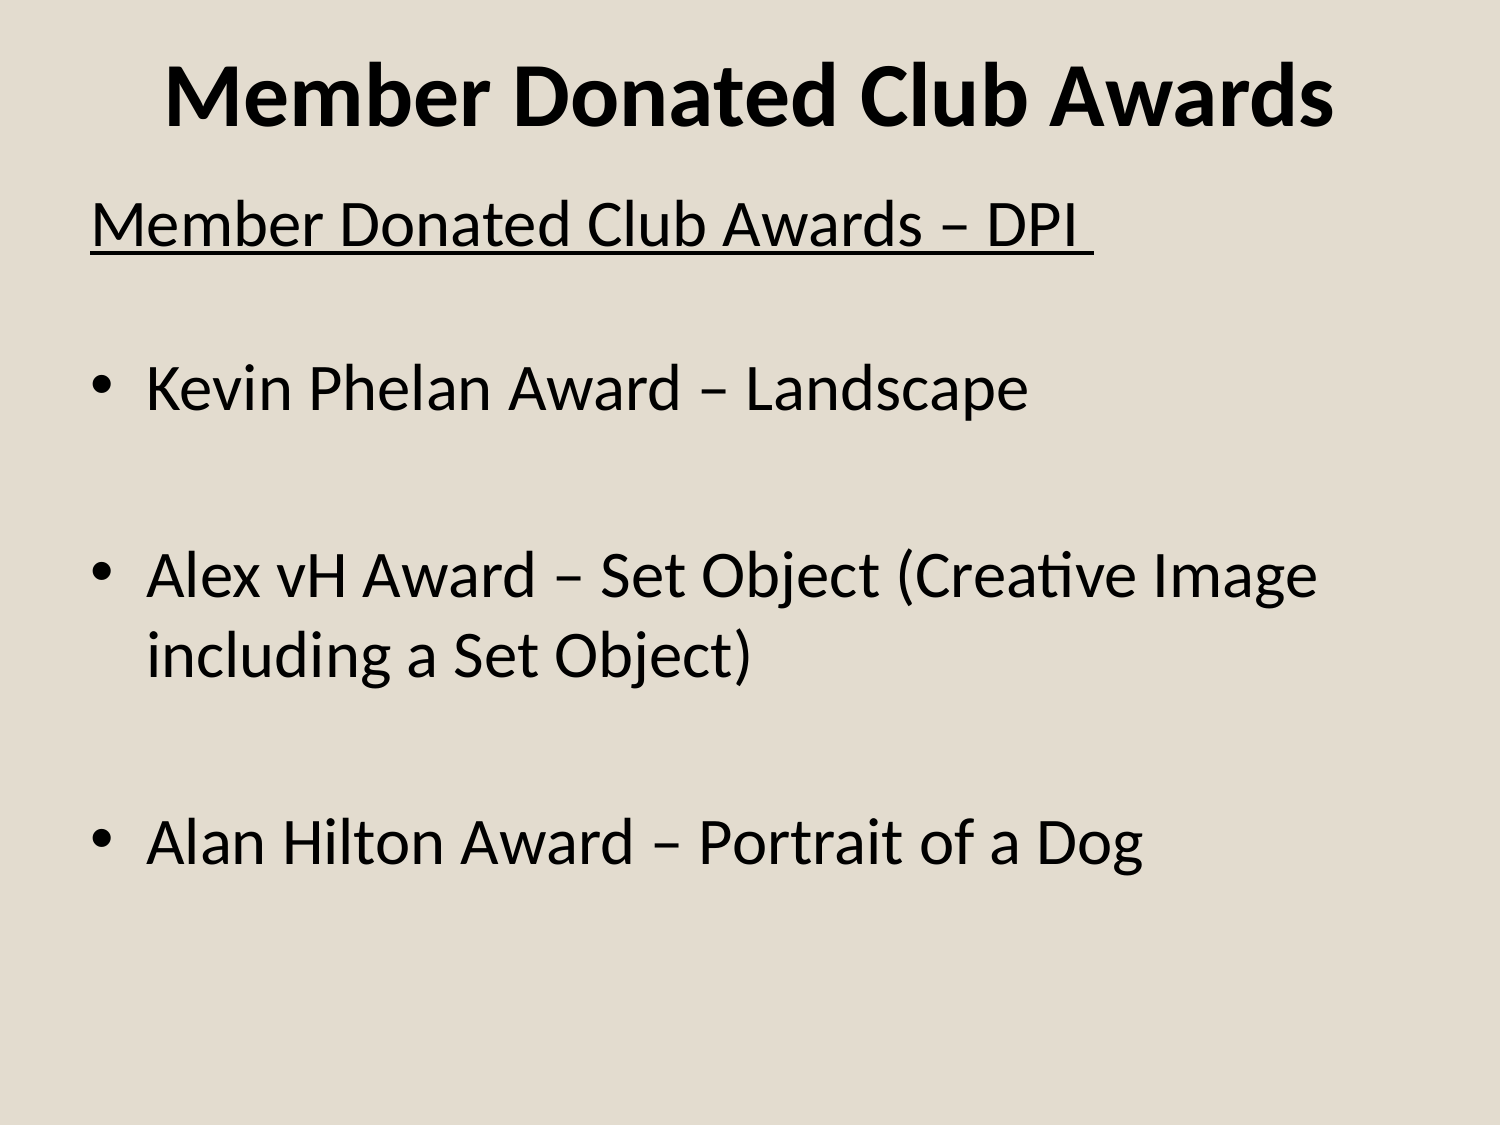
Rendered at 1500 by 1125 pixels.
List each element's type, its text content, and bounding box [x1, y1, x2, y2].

title Member Donated Club Awards [75, 19, 1425, 161]
list Member Donated Club Awards – DPI Kevin Phelan Award – Landscape Alex vH Award – Set Object (Creative Image including a Set Object) Alan Hilton Award – Portrait of a Dog [75, 172, 1447, 1125]
